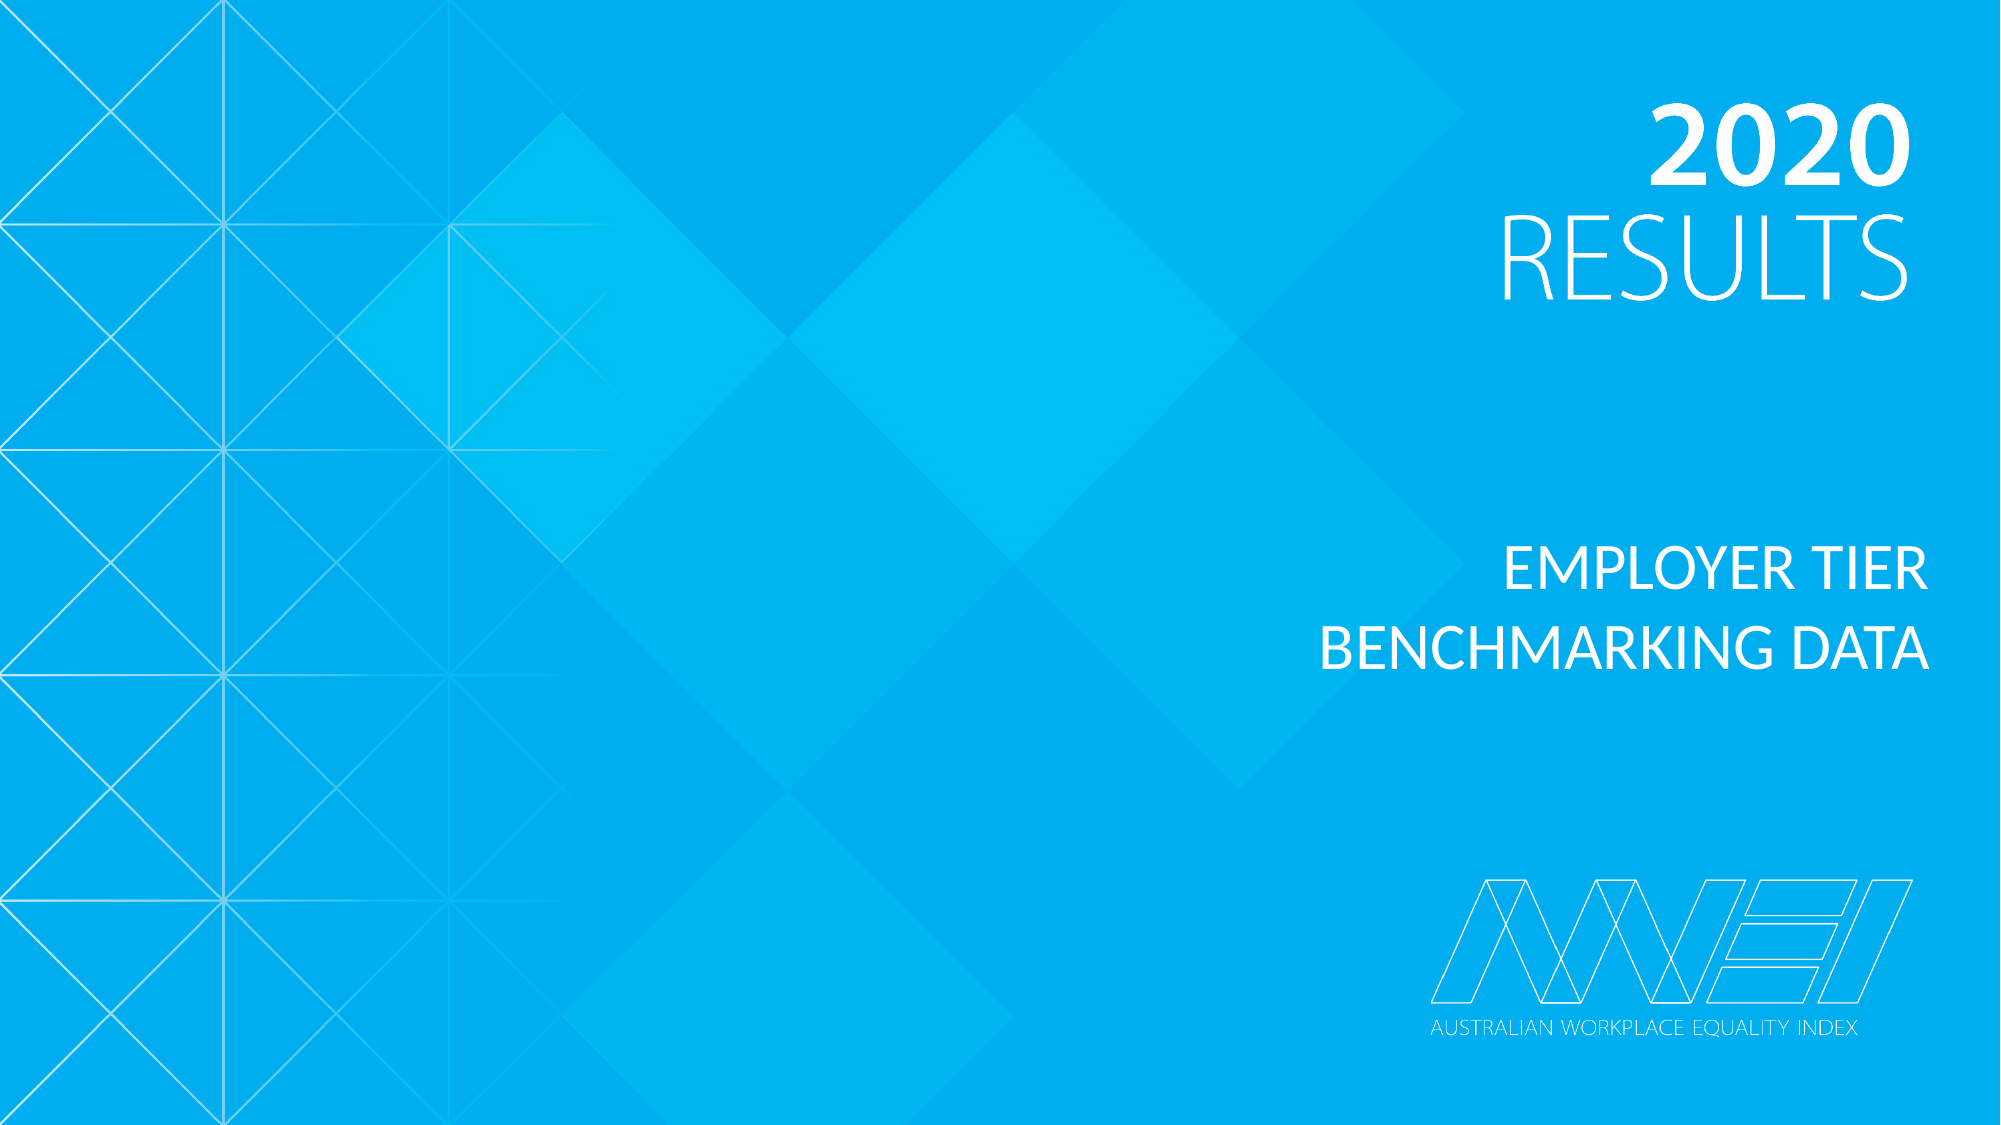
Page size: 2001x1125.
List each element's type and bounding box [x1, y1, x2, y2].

picture [1762, 216, 1804, 299]
picture [1851, 104, 1908, 186]
picture [1644, 627, 1671, 668]
picture [1566, 627, 1601, 668]
picture [1513, 627, 1558, 668]
picture [1685, 216, 1741, 300]
picture [1717, 104, 1774, 186]
picture [1850, 547, 1855, 588]
picture [1812, 547, 1842, 588]
picture [1797, 216, 1856, 299]
picture [0, 672, 83, 679]
picture [1541, 547, 1586, 588]
picture [1323, 627, 1351, 668]
picture [1736, 626, 1771, 669]
picture [1697, 547, 1726, 588]
picture [1392, 627, 1425, 668]
picture [446, 224, 579, 451]
picture [1507, 547, 1531, 588]
picture [1898, 547, 1926, 588]
picture [1862, 215, 1906, 300]
picture [1832, 627, 1867, 668]
picture [1656, 546, 1694, 589]
picture [1695, 627, 1728, 668]
picture [1864, 627, 1894, 668]
picture [1505, 216, 1552, 299]
picture [1631, 547, 1652, 588]
picture [1652, 104, 1705, 184]
picture [1622, 215, 1667, 300]
picture [1866, 547, 1890, 588]
picture [1765, 547, 1793, 588]
picture [1607, 627, 1635, 668]
picture [1733, 547, 1757, 588]
picture [1786, 104, 1839, 184]
picture [1568, 216, 1610, 299]
picture [1360, 627, 1384, 668]
picture [1679, 627, 1684, 668]
picture [1893, 627, 1928, 668]
picture [0, 0, 350, 1125]
picture [1795, 627, 1828, 668]
picture [1433, 626, 1463, 669]
picture [1471, 627, 1502, 668]
picture [1597, 547, 1624, 588]
